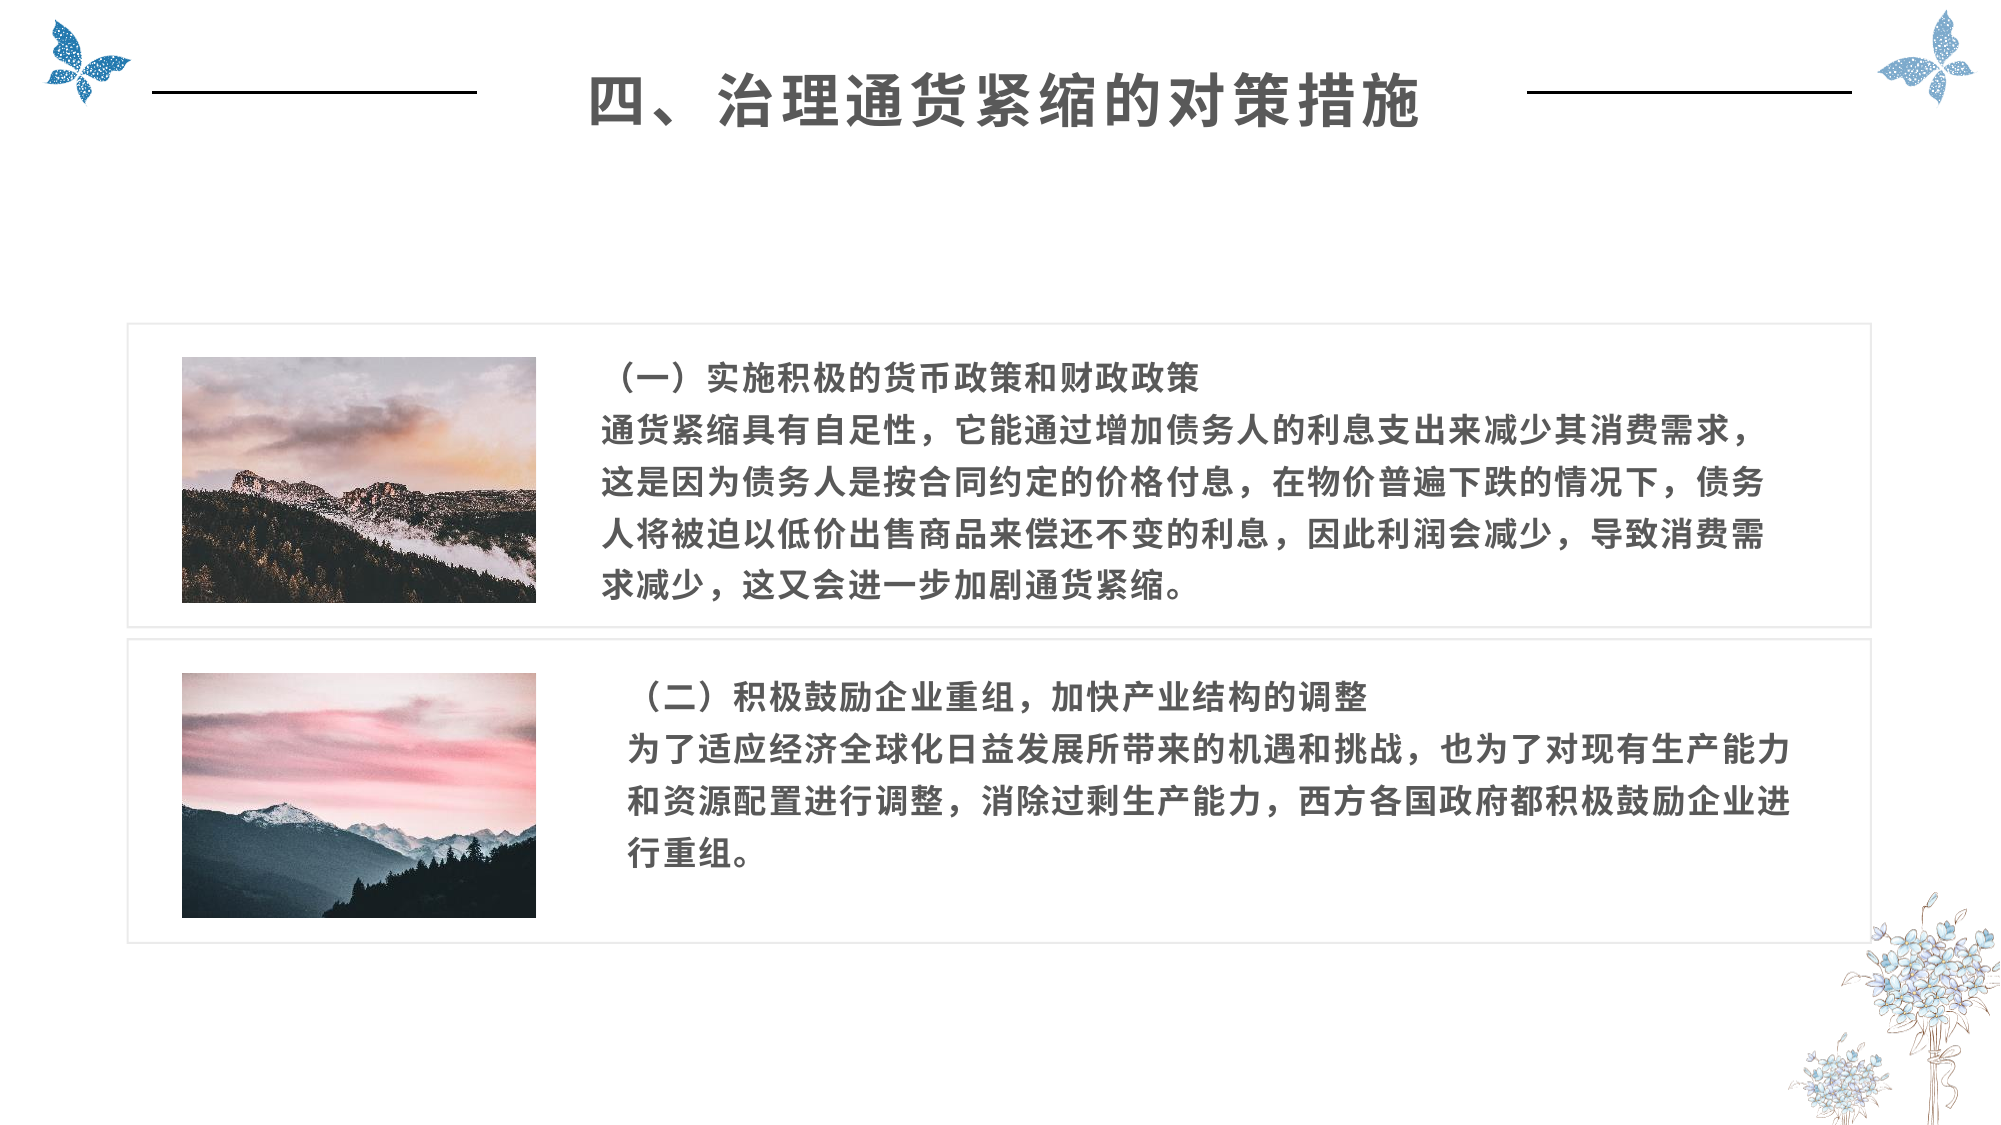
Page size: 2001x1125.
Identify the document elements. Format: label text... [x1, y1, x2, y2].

picture [181, 673, 537, 918]
text_box [127, 638, 1872, 944]
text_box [151, 55, 1852, 142]
picture [1788, 892, 2000, 1125]
picture [181, 357, 537, 603]
text_box [127, 323, 1872, 628]
text_box （二）积极鼓励企业重组，加快产业结构的调整 为了适应经济全球化日益发展所带来的机遇和挑战，也为了对现有生产能力和资源配置进行调整，消除过剩生产能力，西方各国政府都积极鼓励企业进行重组。 [613, 657, 1828, 880]
text_box （一）实施积极的货币政策和财政政策 通货紧缩具有自足性，它能通过增加债务人的利息支出来减少其消费需求，这是因为债务人是按合同约定的价格付息，在物价普遍下跌的情况下，债务人将被迫以低价出售商品来偿还不变的利息，因此利润会减少，导致消费需求减少，这又会进一步加剧通货紧缩。 [586, 337, 1810, 612]
